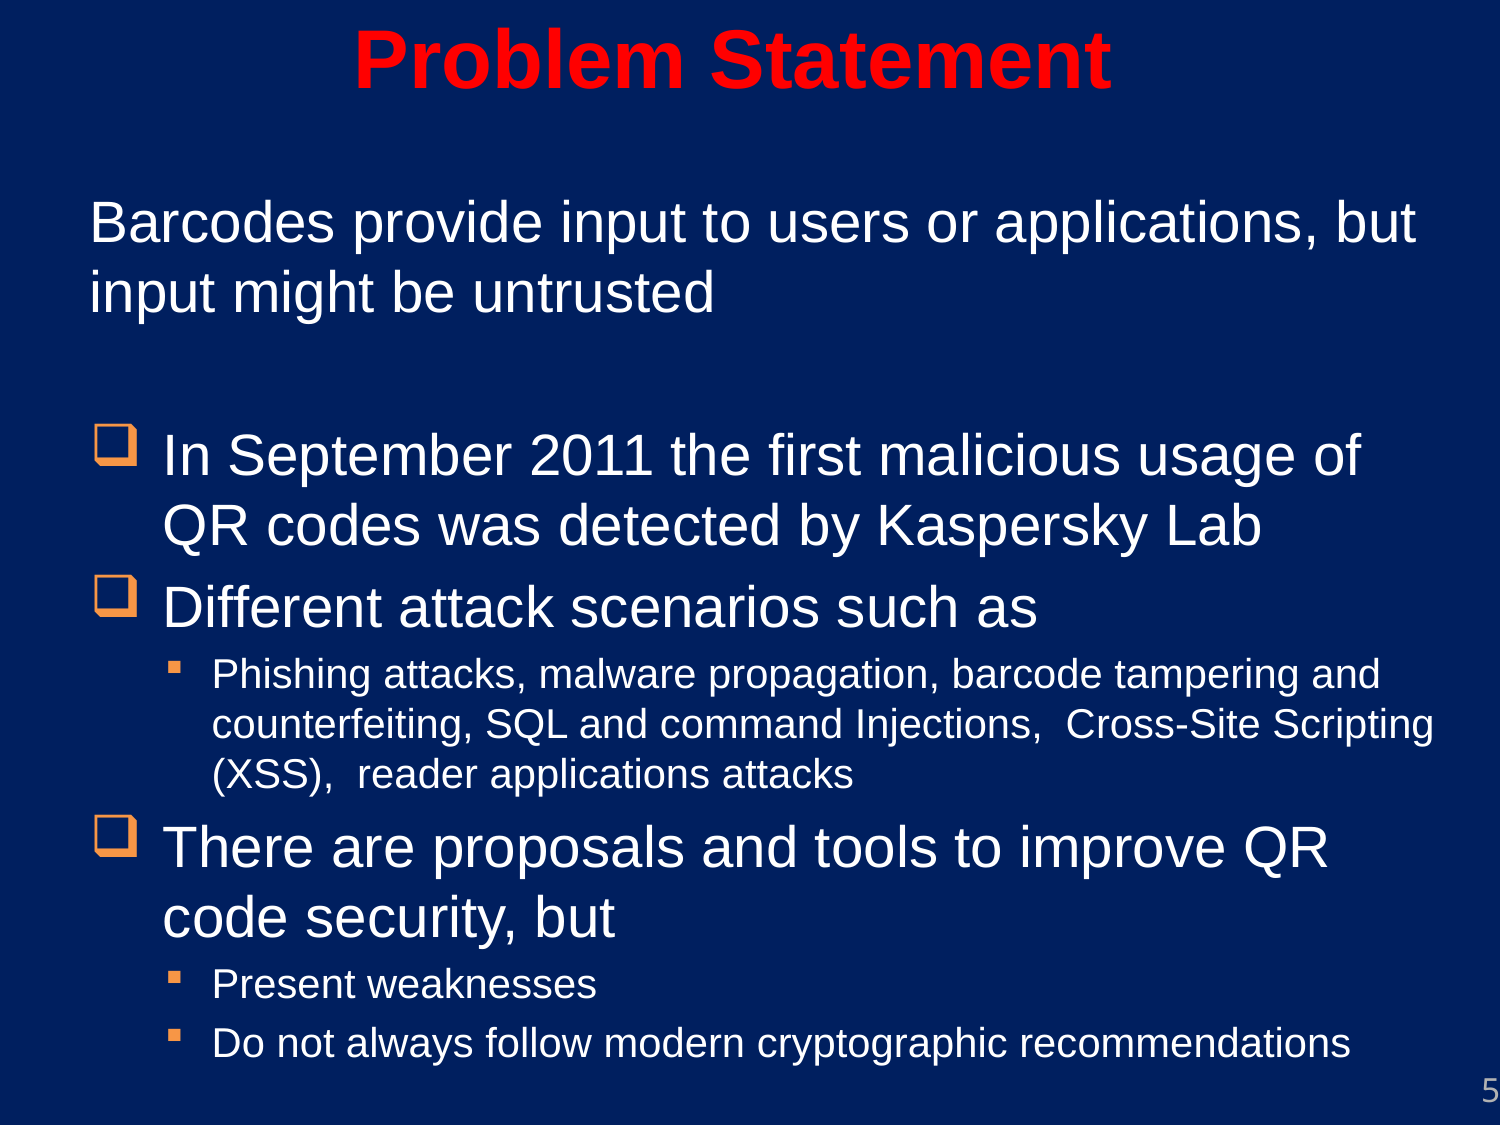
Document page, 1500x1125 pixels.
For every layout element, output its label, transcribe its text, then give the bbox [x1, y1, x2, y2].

text_box Problem Statement [53, 0, 1414, 185]
slide_number 5 [1437, 1069, 1500, 1110]
text_box Barcodes provide input to users or applications, but input might be untrusted In September 2011 the first malicious usage of QR codes was detected by Kaspersky Lab Different attack scenarios such as Phishing attacks, malware propagation, barcode tampering and counterfeiting, SQL and command Injections, Cross-Site Scripting (XSS), reader applications attacks There are proposals and tools to improve QR code security, but Present weaknesses Do not always follow modern cryptographic recommendations [75, 125, 1463, 1125]
